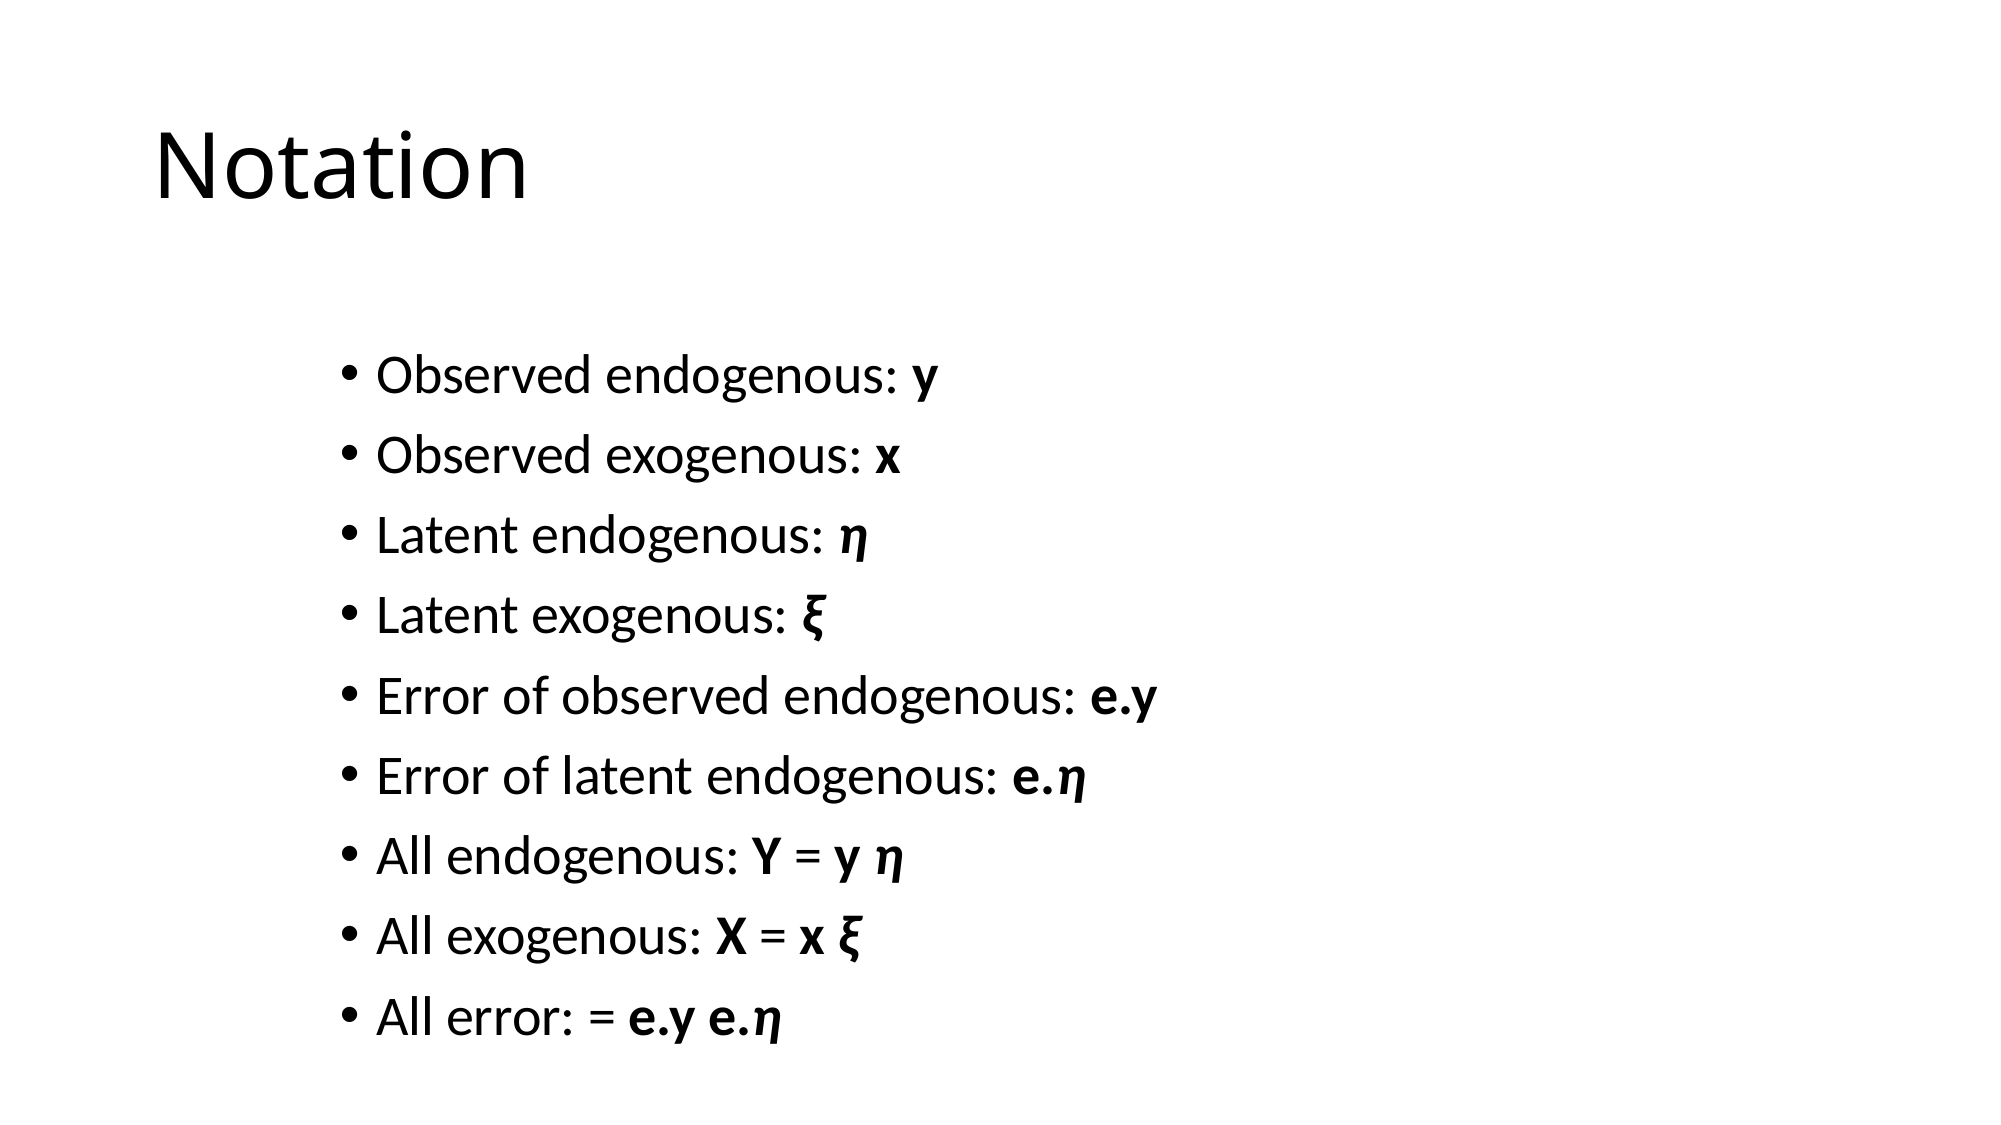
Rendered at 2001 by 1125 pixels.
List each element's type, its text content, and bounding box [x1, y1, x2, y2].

title Notation [137, 59, 1863, 278]
list Observed endogenous: y Observed exogenous: x Latent endogenous: η Latent exogenous: ξ Error of observed endogenous: e.y Error of latent endogenous: e.η All endogenous: Y = y η All exogenous: X = x ξ All error: = e.y e.η [324, 337, 1675, 1063]
